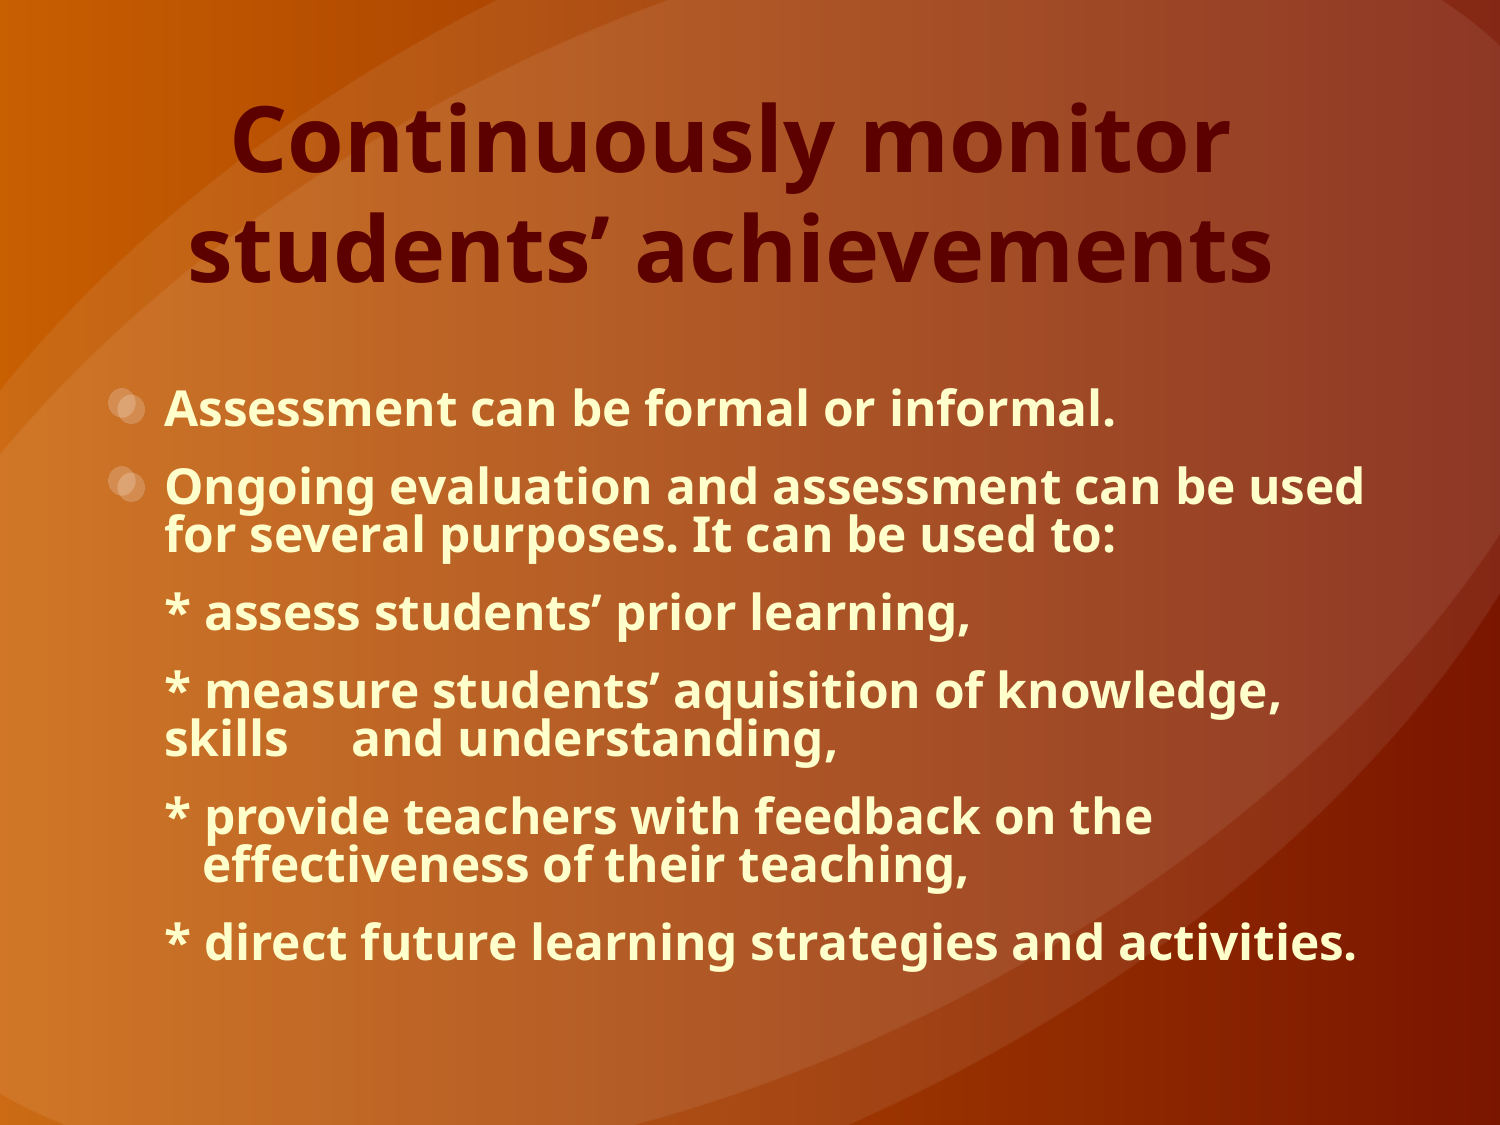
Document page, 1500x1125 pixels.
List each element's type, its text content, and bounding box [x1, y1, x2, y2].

picture [0, 0, 1500, 1125]
title Continuously monitor students’ achievements [93, 234, 1369, 309]
list Assessment can be formal or informal. Ongoing evaluation and assessment can be used for several purposes. It can be used to: * assess students’ prior learning, * measure students’ aquisition of knowledge, skills and understanding, * provide teachers with feedback on the effectiveness of their teaching, * direct future learning strategies and activities. [93, 380, 1394, 1020]
